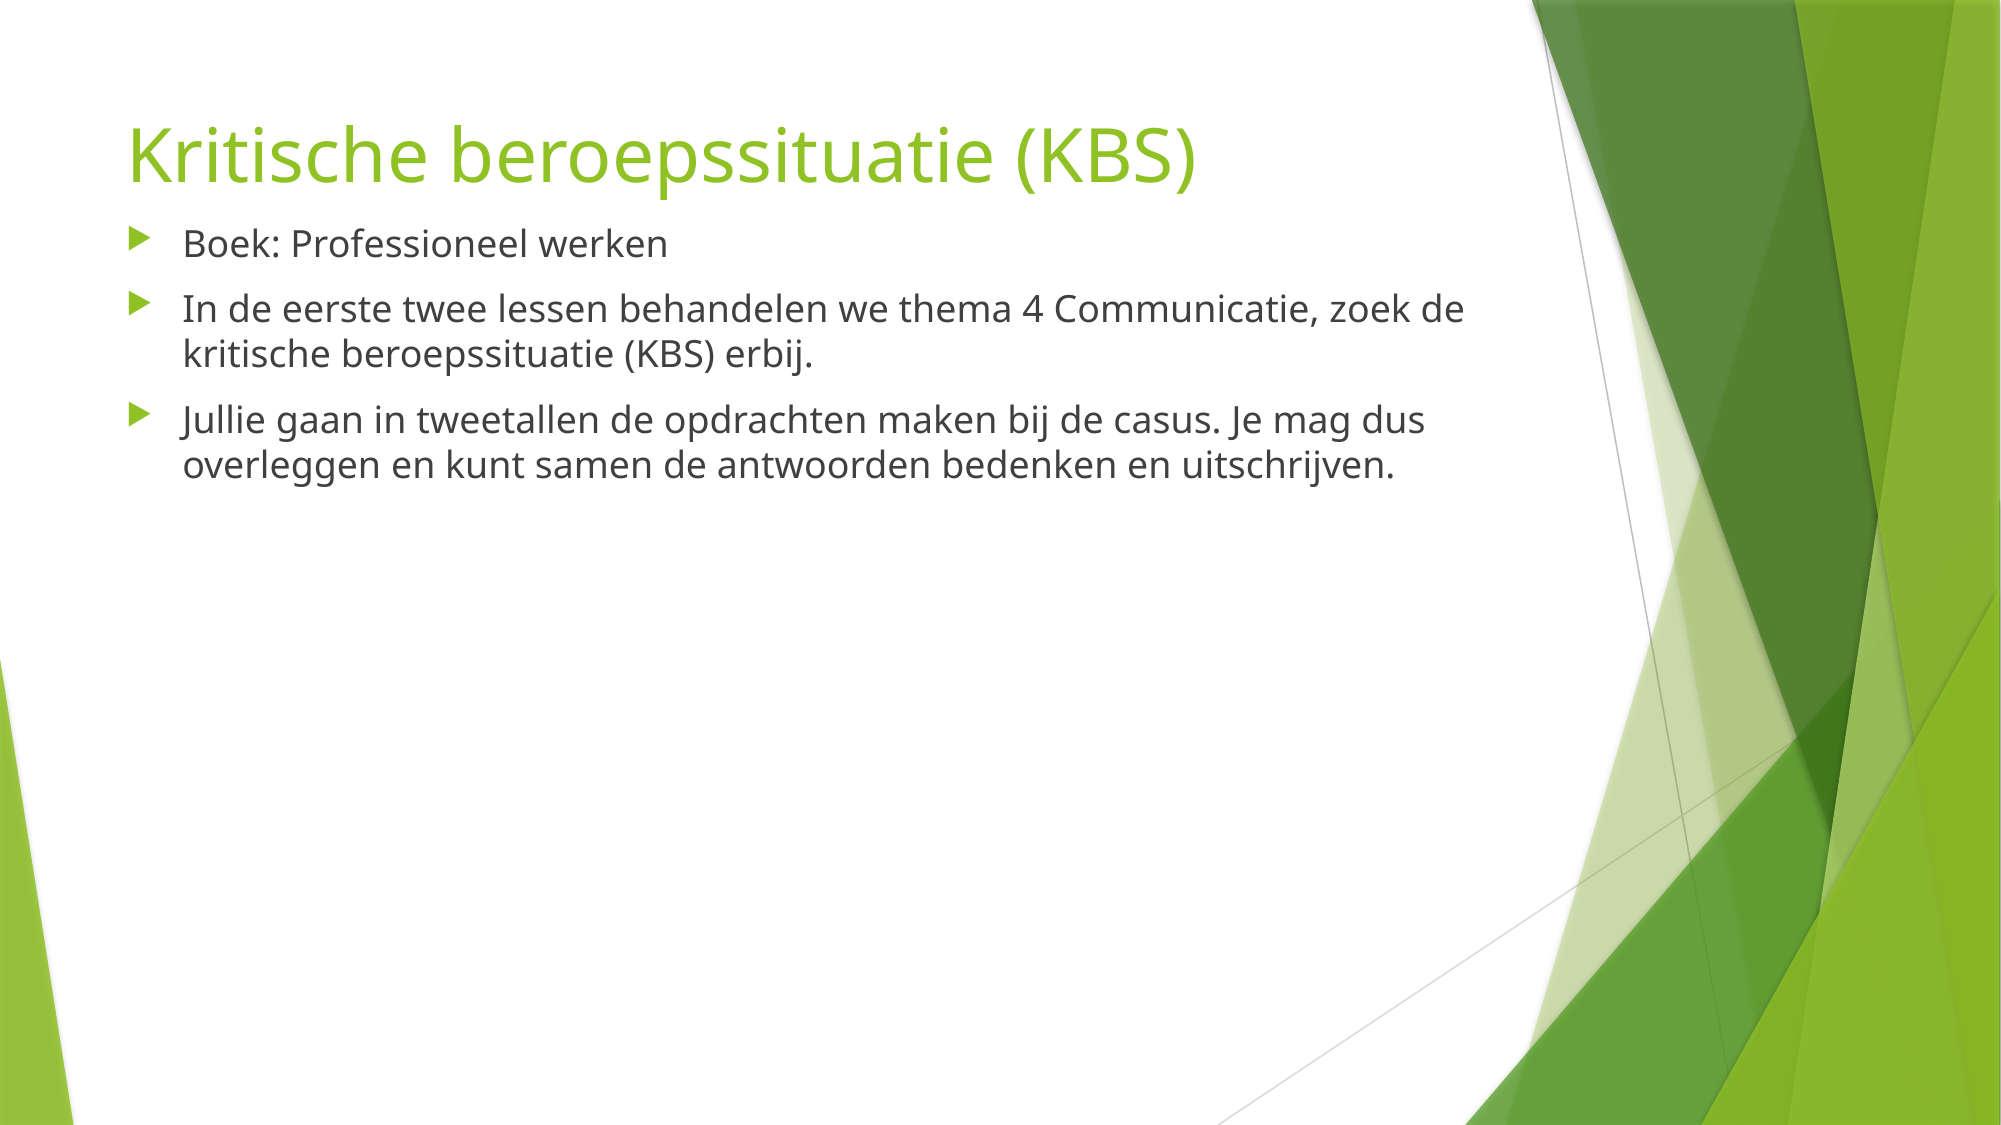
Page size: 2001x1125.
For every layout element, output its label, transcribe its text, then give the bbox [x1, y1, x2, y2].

title Kritische beroepssituatie (KBS) [111, 99, 1522, 212]
list Boek: Professioneel werken In de eerste twee lessen behandelen we thema 4 Communicatie, zoek de kritische beroepssituatie (KBS) erbij. Jullie gaan in tweetallen de opdrachten maken bij de casus. Je mag dus overleggen en kunt samen de antwoorden bedenken en uitschrijven. [111, 212, 1522, 849]
